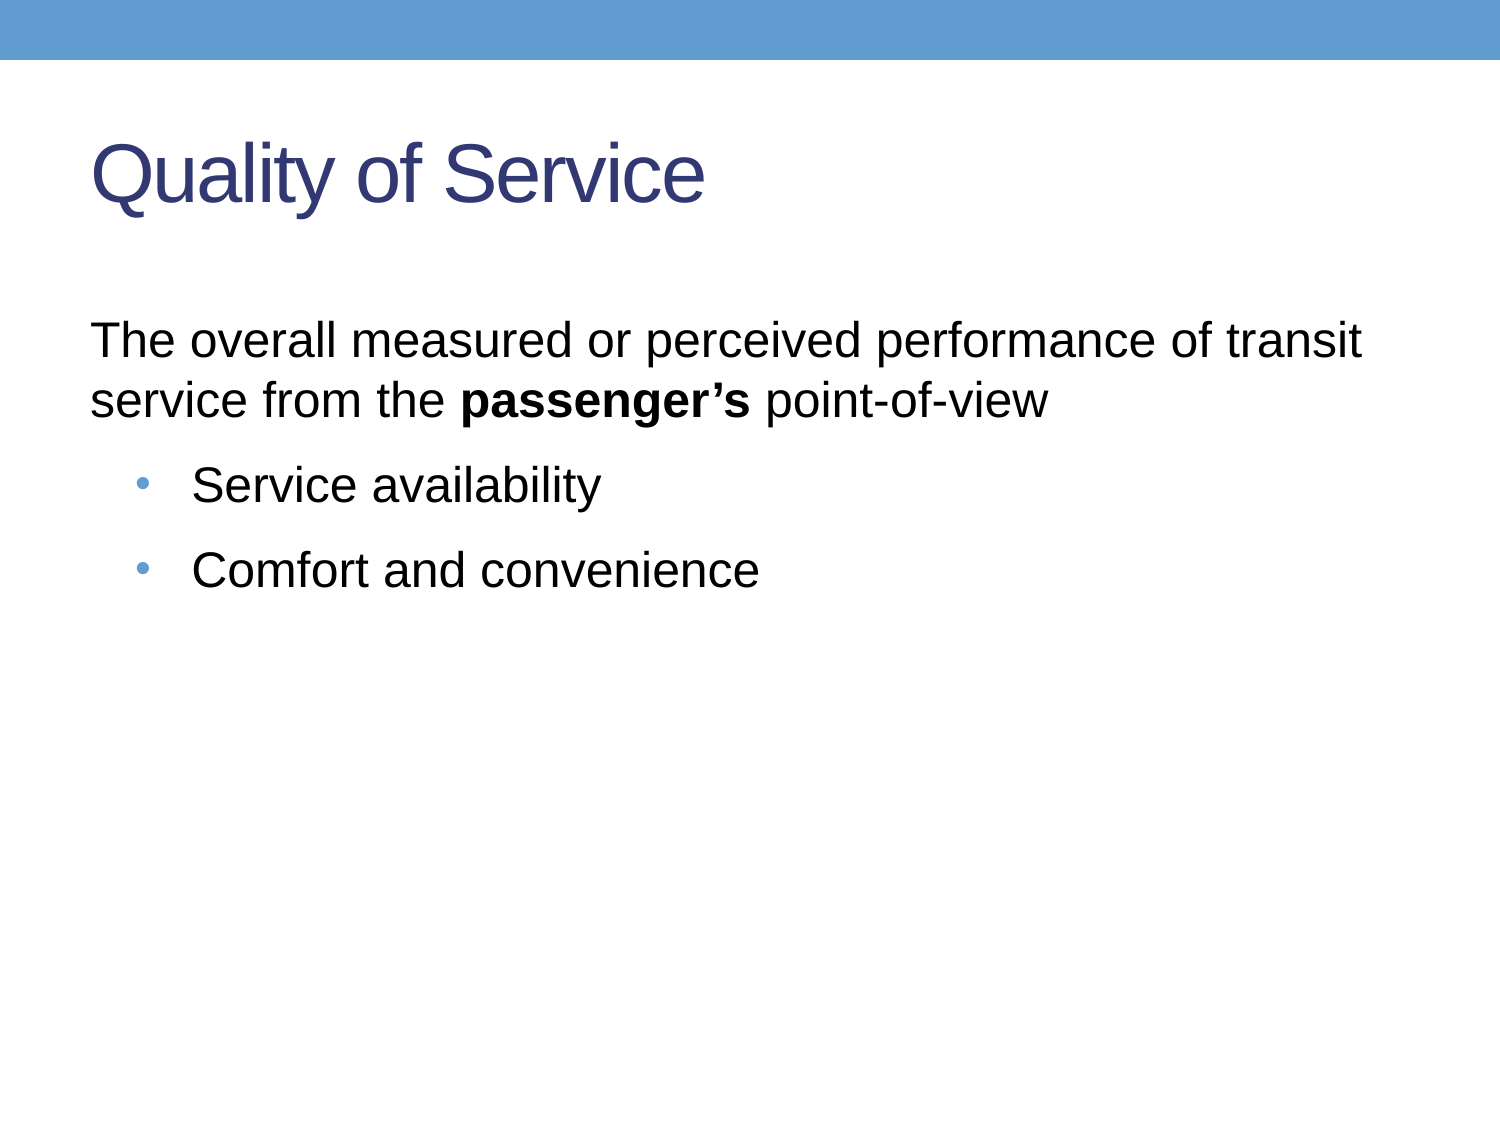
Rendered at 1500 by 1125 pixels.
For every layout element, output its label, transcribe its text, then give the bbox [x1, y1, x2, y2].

title Quality of Service [75, 87, 1425, 250]
list The overall measured or perceived performance of transit service from the passenger’s point-of-view Service availability Comfort and convenience [75, 299, 1425, 1063]
